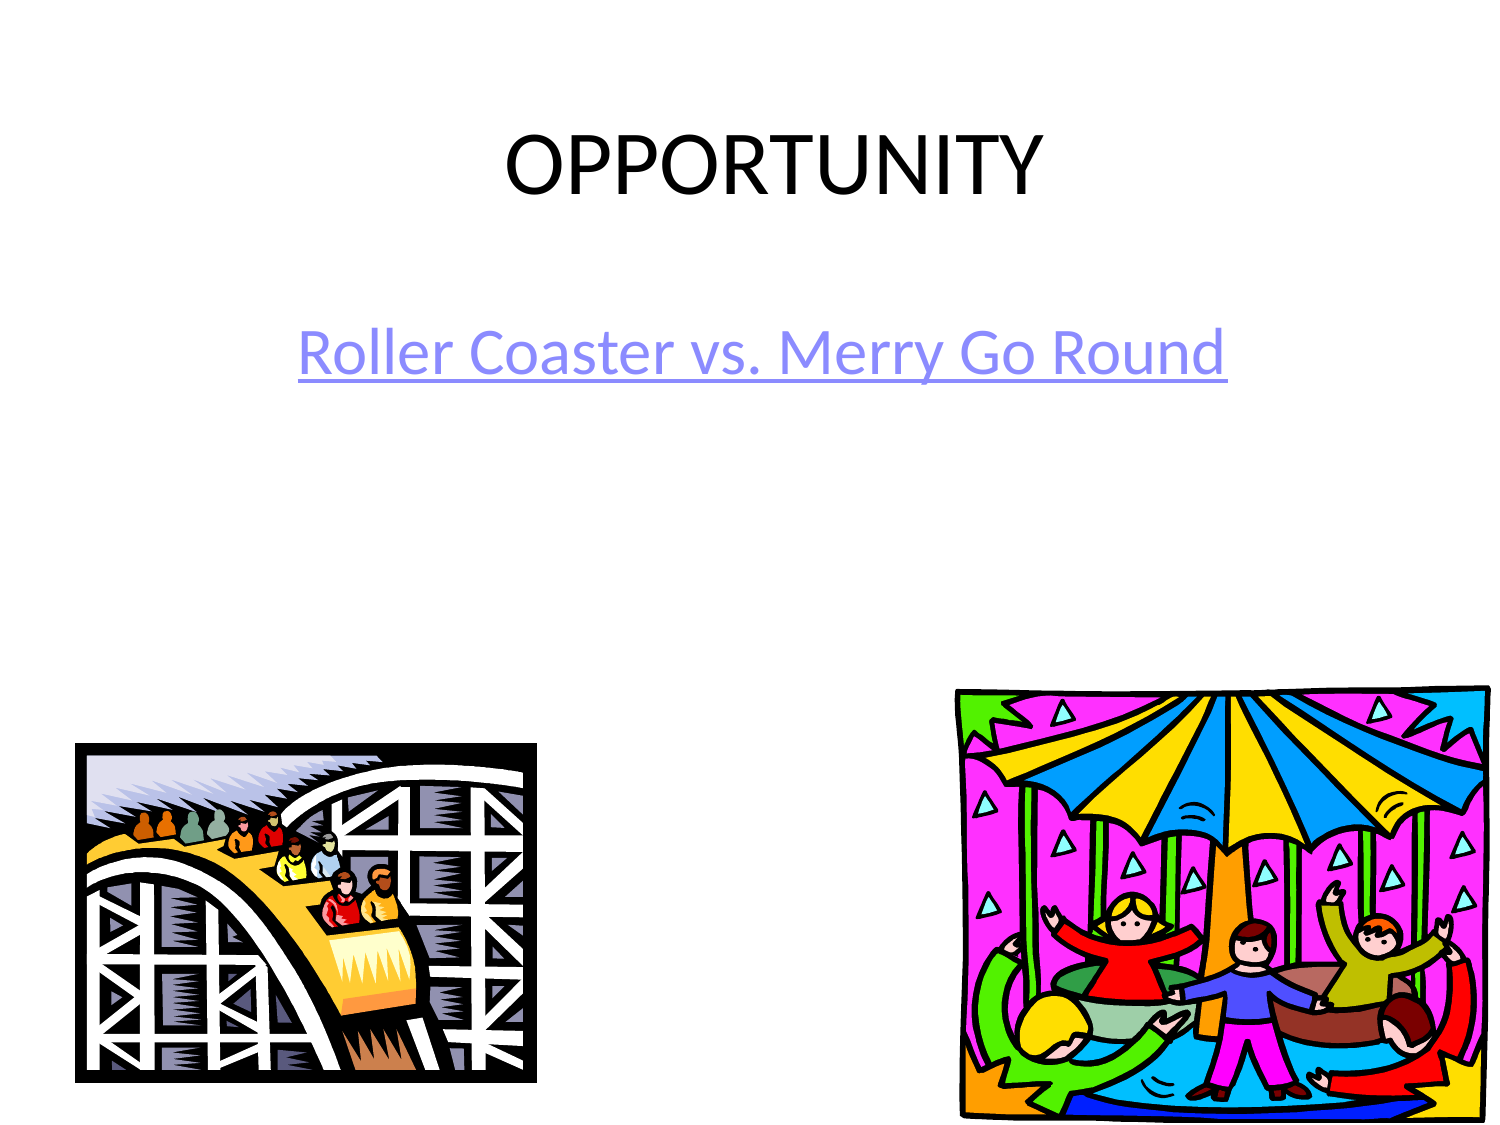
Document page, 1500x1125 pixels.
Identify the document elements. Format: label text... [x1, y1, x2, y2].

picture [74, 737, 543, 1089]
subtitle Roller Coaster vs. Merry Go Round [237, 299, 1288, 588]
picture [954, 674, 1500, 1123]
title OPPORTUNITY [137, 37, 1413, 279]
